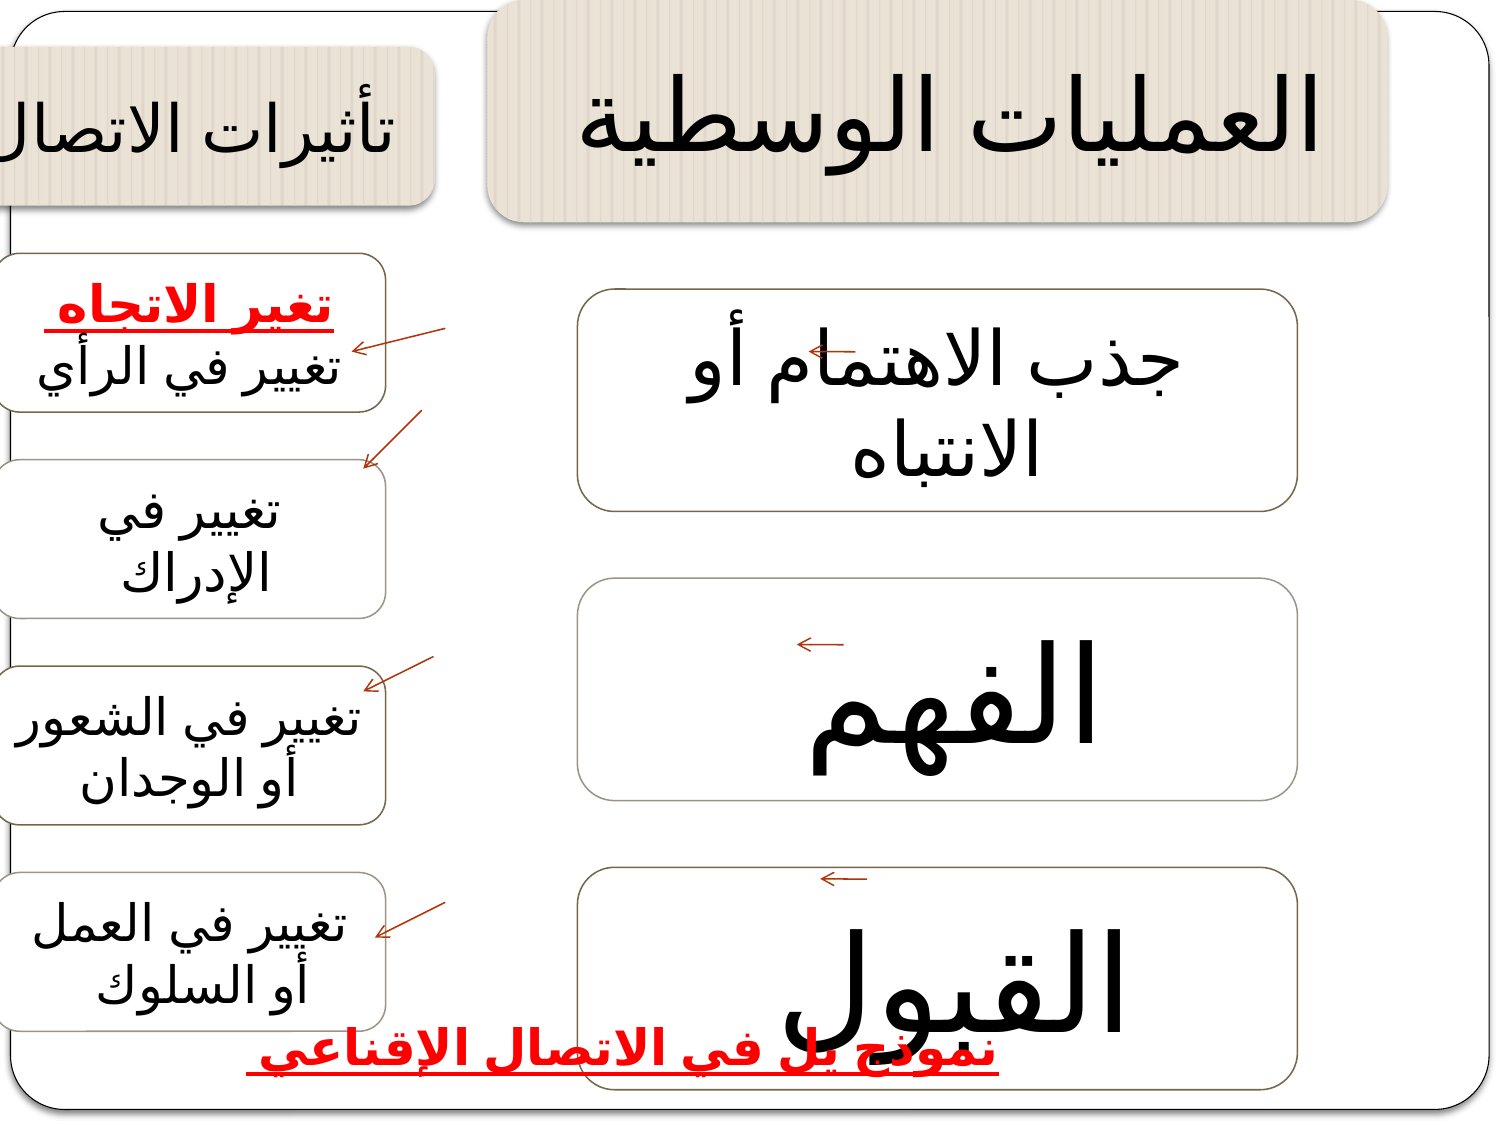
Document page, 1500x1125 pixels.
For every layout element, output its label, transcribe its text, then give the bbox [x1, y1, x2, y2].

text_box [0, 46, 497, 1032]
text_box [374, 902, 446, 938]
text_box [362, 409, 423, 469]
text_box نموذج يل في الاتصال الإقناعي [231, 1041, 369, 1083]
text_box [374, 0, 1500, 1091]
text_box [363, 656, 434, 692]
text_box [351, 328, 446, 352]
